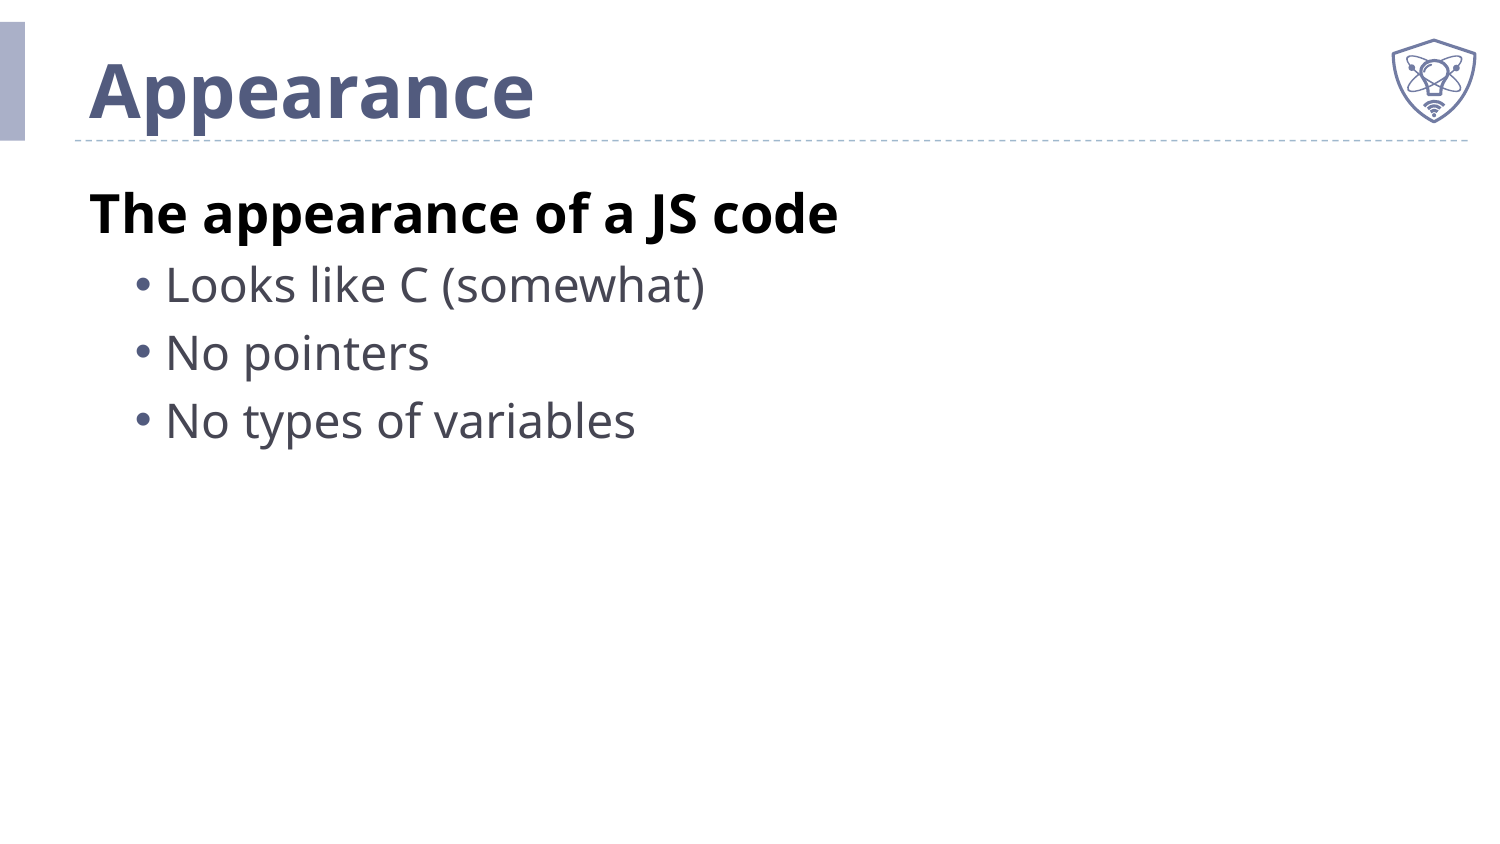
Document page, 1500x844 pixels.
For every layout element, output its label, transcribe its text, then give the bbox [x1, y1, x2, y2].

title Appearance [75, 18, 1475, 141]
list The appearance of a JS code Looks like C (somewhat) No pointers No types of variables [75, 171, 1475, 835]
